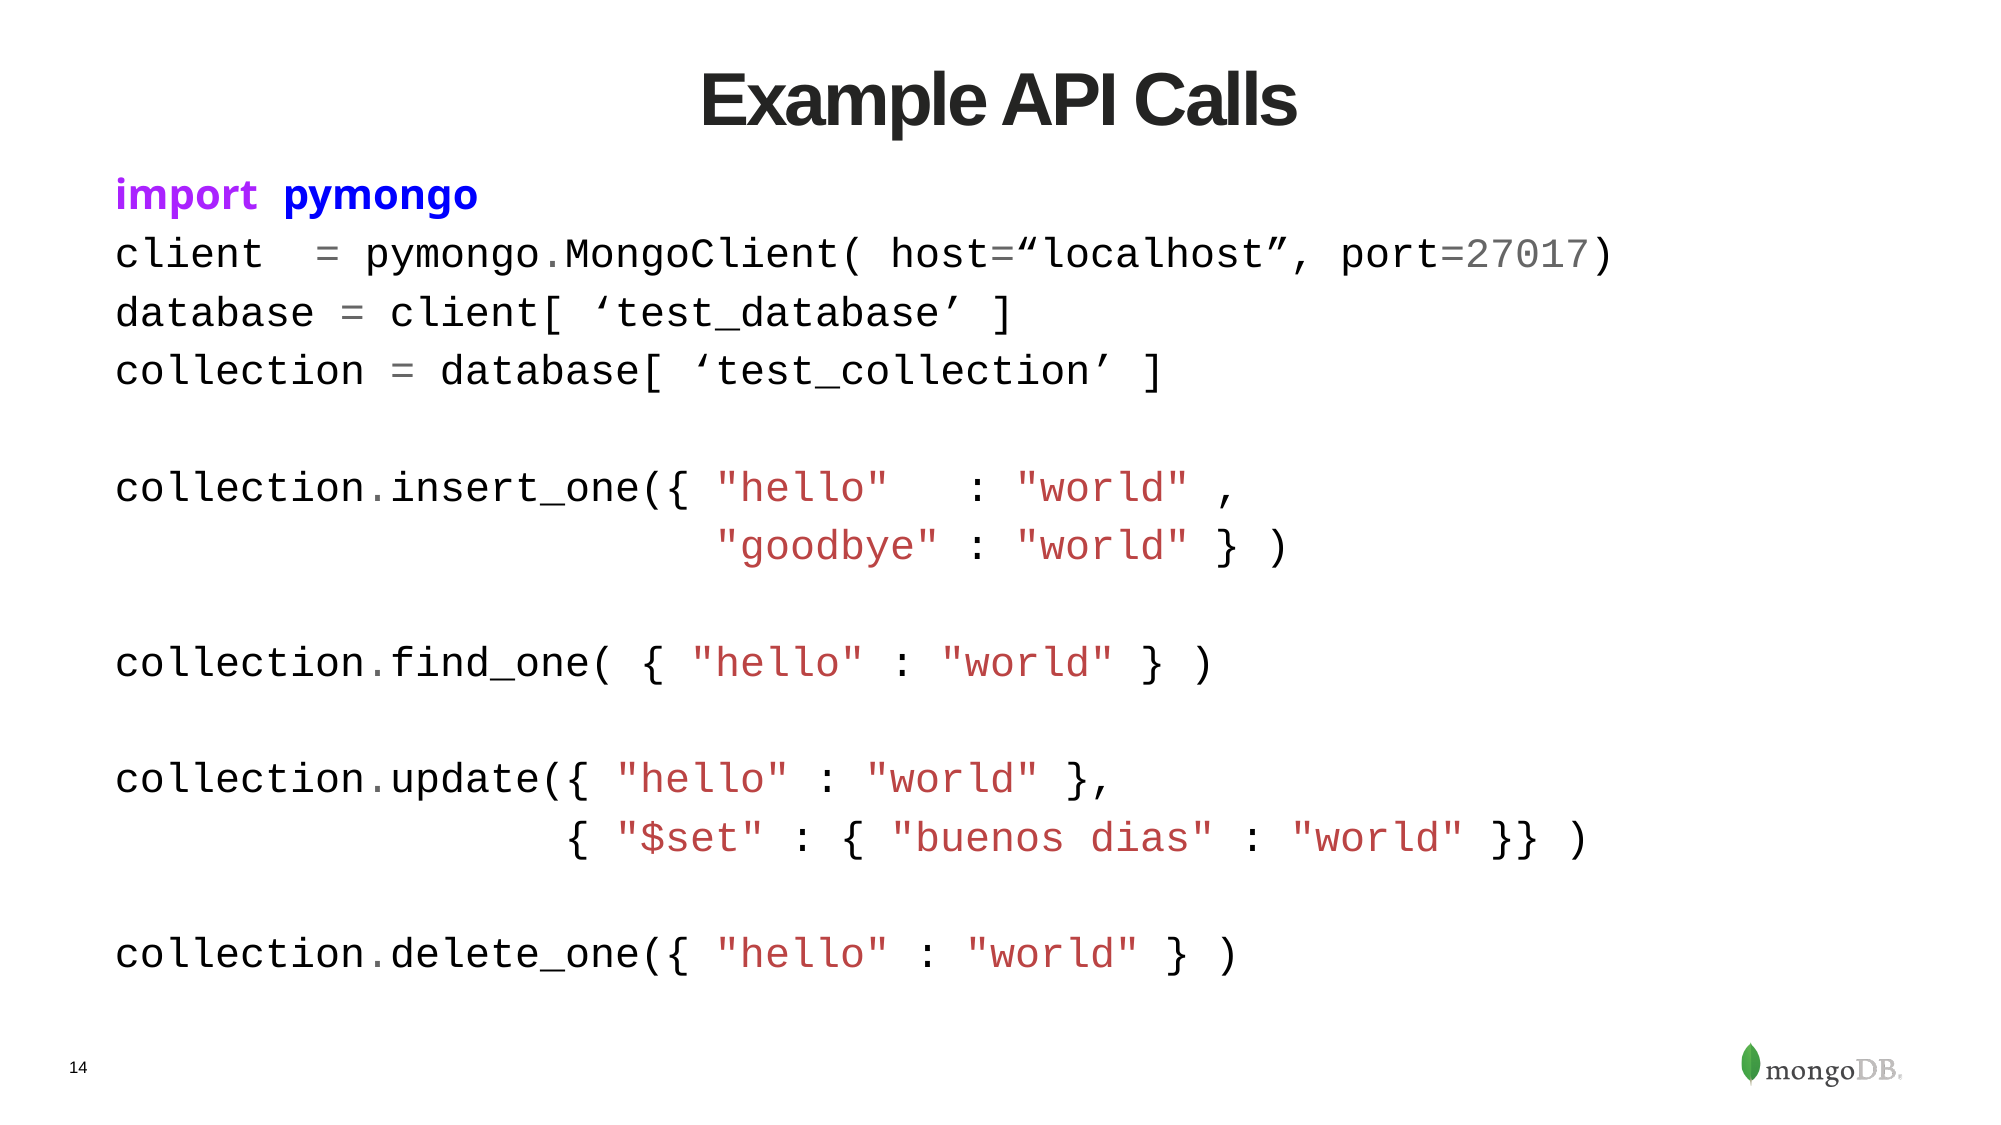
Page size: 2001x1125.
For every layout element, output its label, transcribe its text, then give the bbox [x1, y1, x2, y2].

title Example API Calls [99, 1, 1900, 160]
list import pymongo client = pymongo.MongoClient( host=“localhost”, port=27017) database = client[ ‘test_database’ ] collection = database[ ‘test_collection’ ] collection.insert_one({ "hello" : "world" , "goodbye" : "world" } ) collection.find_one( { "hello" : "world" } ) collection.update({ "hello" : "world" }, { "$set" : { "buenos dias" : "world" }} ) collection.delete_one({ "hello" : "world" } ) [99, 160, 1900, 1058]
